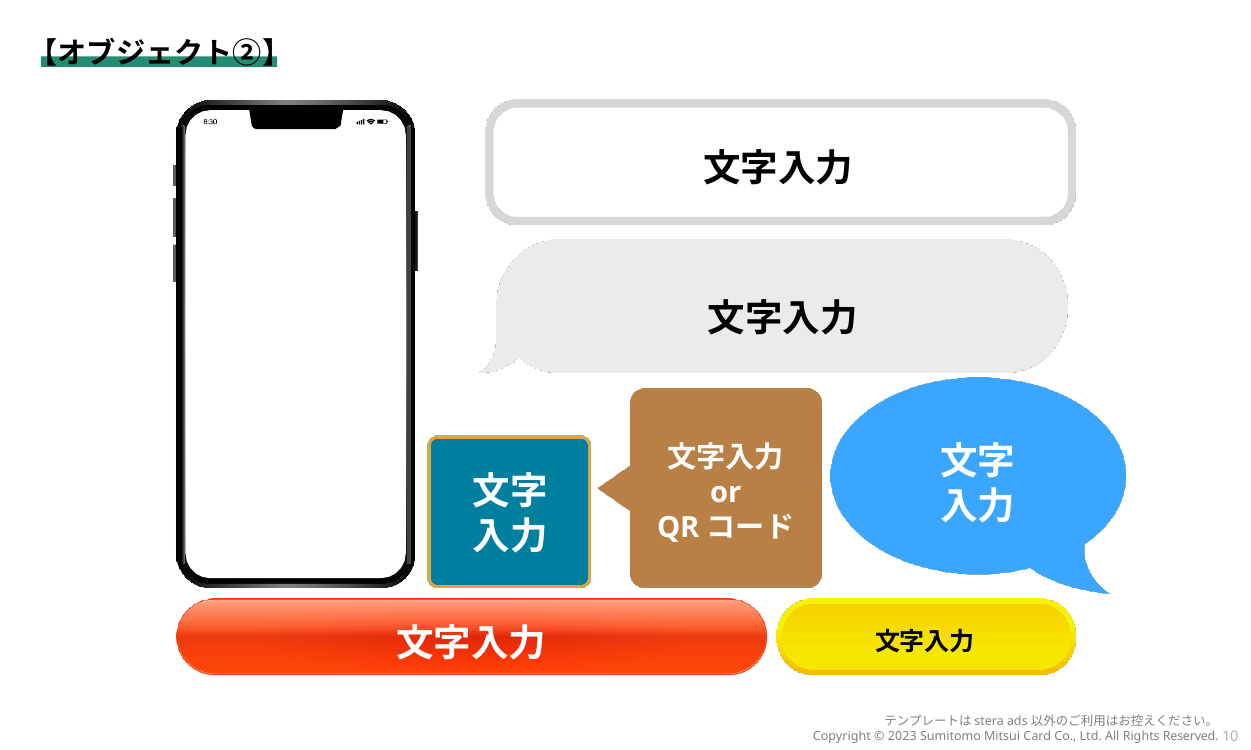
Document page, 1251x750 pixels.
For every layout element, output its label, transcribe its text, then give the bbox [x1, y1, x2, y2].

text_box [173, 100, 418, 588]
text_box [596, 388, 822, 588]
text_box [484, 99, 1076, 225]
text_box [175, 598, 767, 675]
slide_number 9 [951, 726, 1239, 744]
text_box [426, 434, 591, 588]
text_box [830, 377, 1127, 594]
text_box 【オブジェクト②】 [13, 26, 349, 77]
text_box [478, 239, 1068, 373]
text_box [776, 598, 1076, 676]
